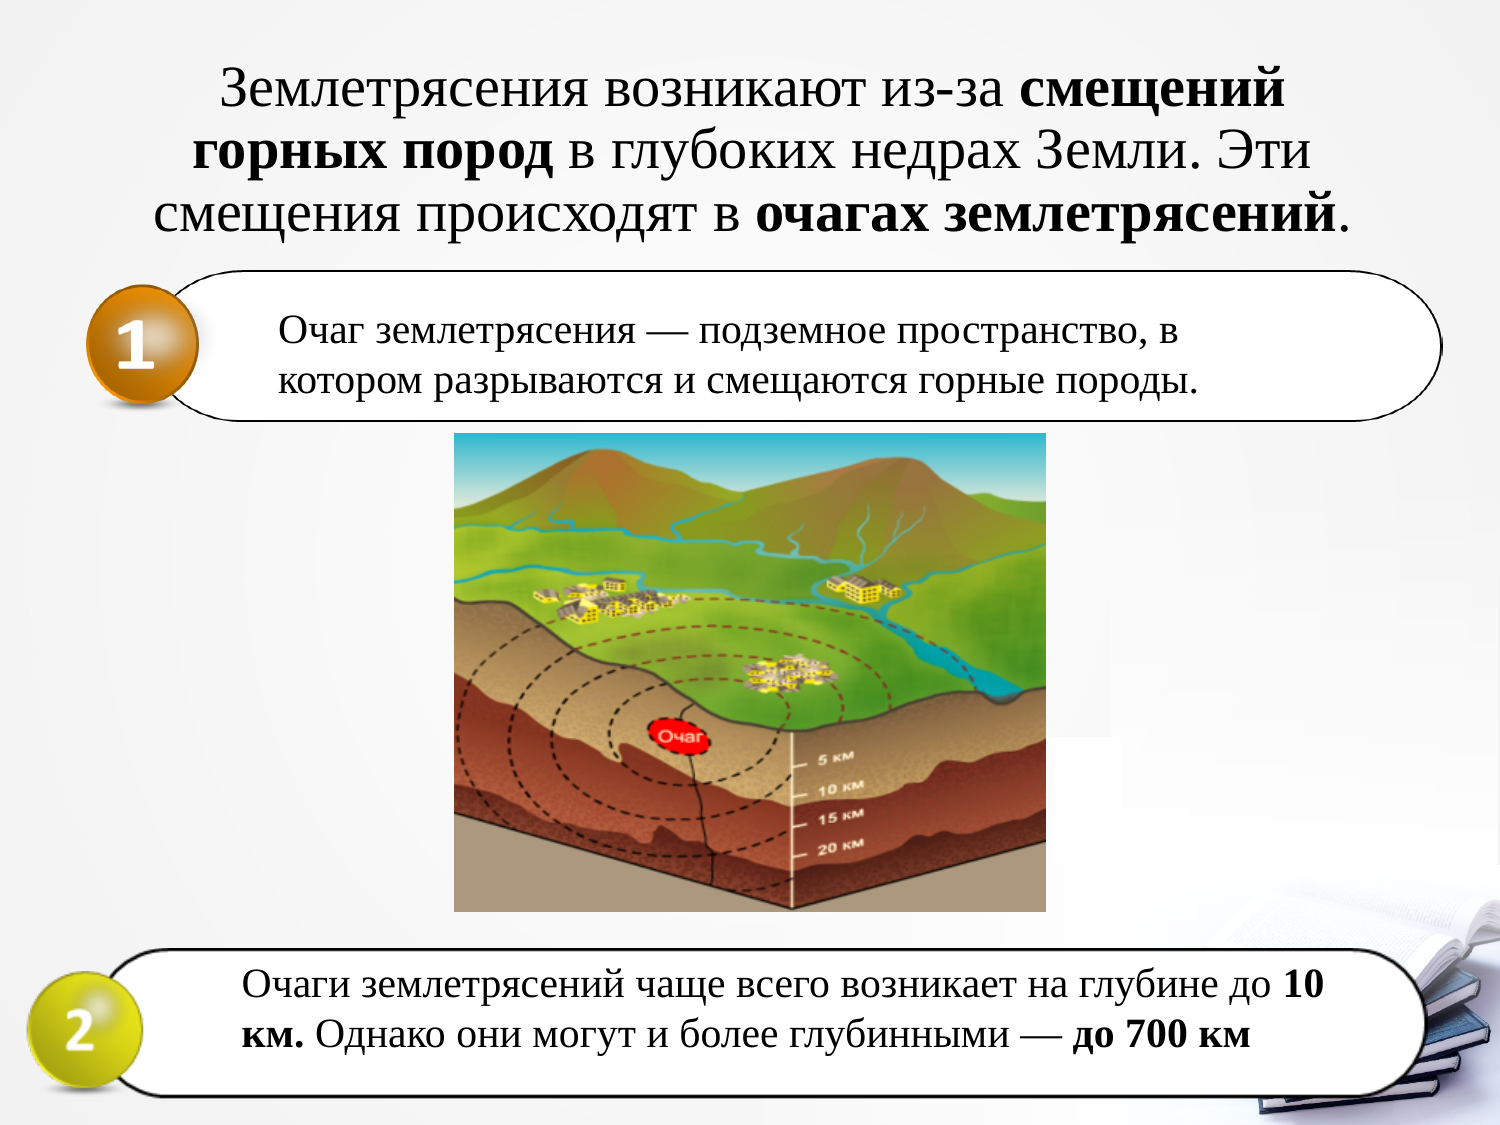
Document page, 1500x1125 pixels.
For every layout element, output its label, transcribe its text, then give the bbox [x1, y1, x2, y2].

picture [24, 948, 1500, 1125]
list Землетрясения возникают из-за смещений горных пород в глубоких недрах Земли. Эти смещения происходят в очагах землетрясений. [104, 48, 1401, 270]
picture [56, 270, 1443, 912]
